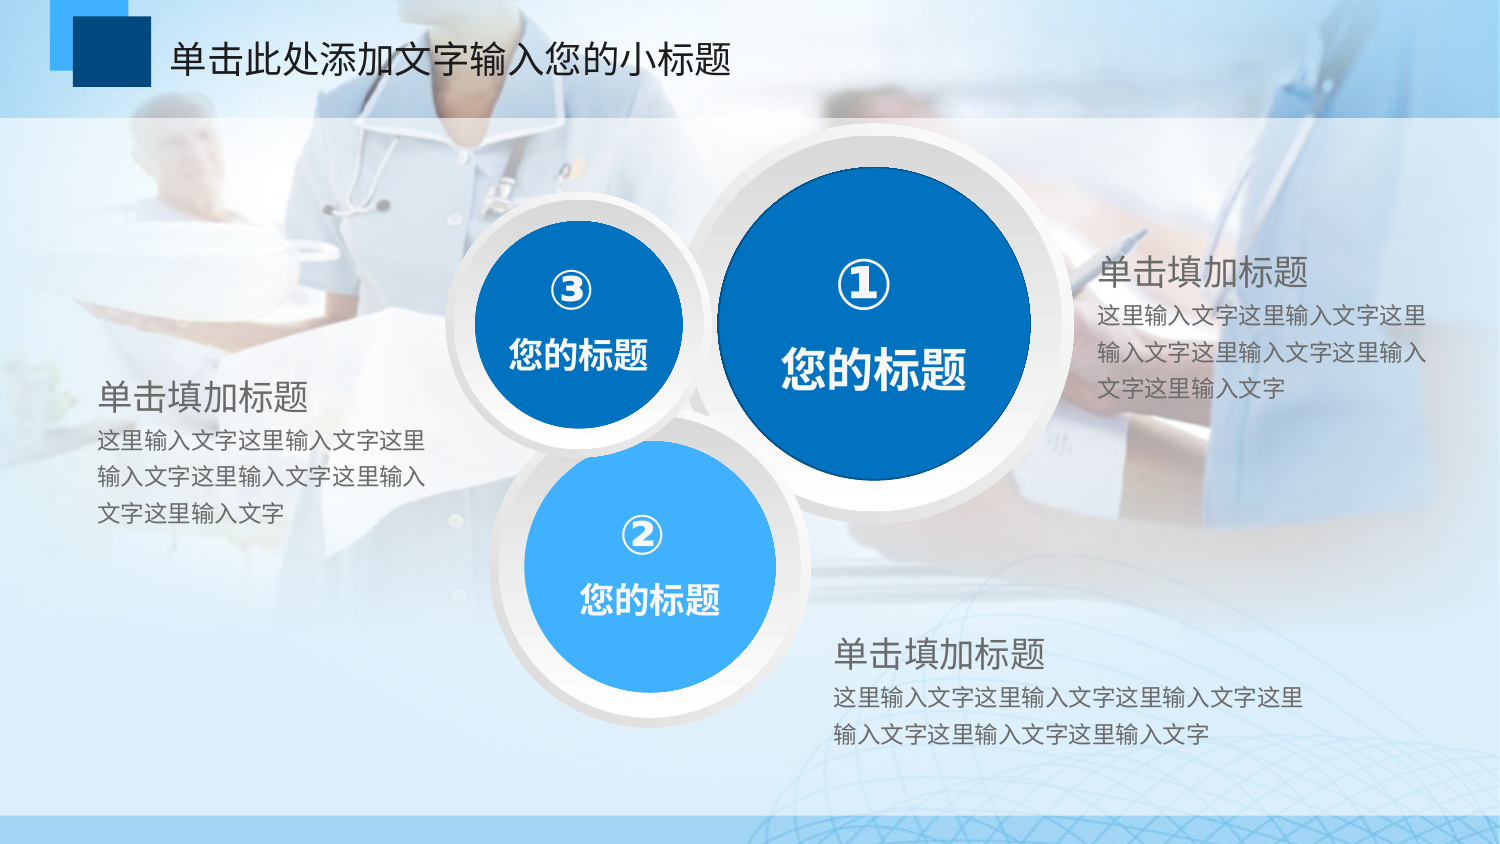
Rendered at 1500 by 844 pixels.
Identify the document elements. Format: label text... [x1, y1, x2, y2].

picture [0, 816, 1500, 844]
text_box 单击填加标题 这里输入文字这里输入文字这里输入文字这里输入文字这里输入文字这里输入文字 [819, 612, 1339, 797]
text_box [481, 405, 819, 728]
text_box 单击填加标题 这里输入文字这里输入文字这里输入文字这里输入文字这里输入文字这里输入文字 [1088, 230, 1461, 451]
picture [0, 0, 1500, 118]
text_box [664, 123, 1084, 524]
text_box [439, 191, 719, 458]
text_box 单击填加标题 这里输入文字这里输入文字这里输入文字这里输入文字这里输入文字这里输入文字 [83, 355, 462, 576]
